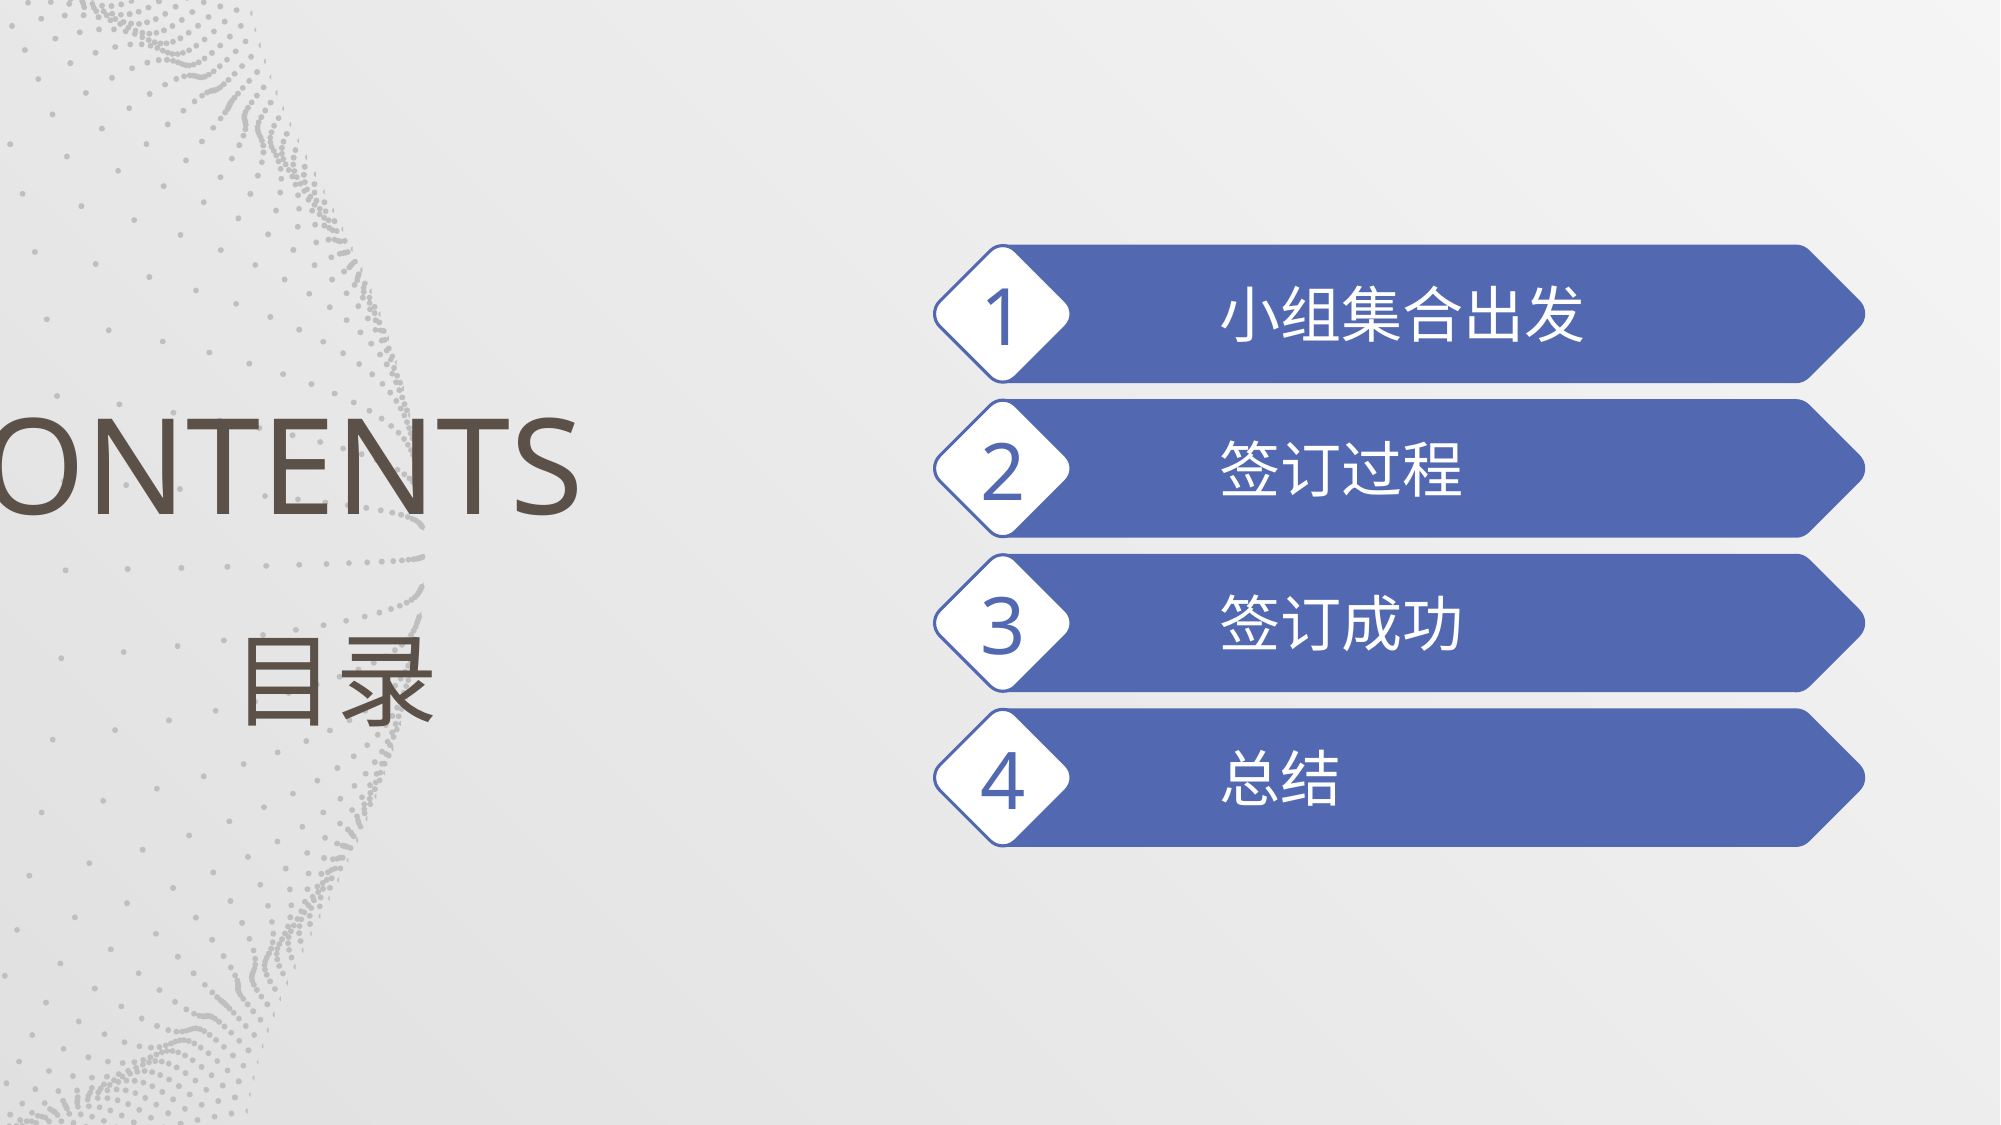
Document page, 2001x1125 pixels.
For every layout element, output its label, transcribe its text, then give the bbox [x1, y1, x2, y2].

text_box [326, 304, 333, 311]
text_box [154, 785, 160, 792]
text_box [165, 1110, 172, 1117]
text_box [328, 254, 335, 261]
text_box [156, 987, 163, 994]
text_box [311, 181, 318, 188]
text_box [252, 262, 259, 268]
text_box [211, 1113, 218, 1120]
text_box [198, 1101, 205, 1108]
text_box [180, 107, 187, 114]
text_box [236, 1037, 243, 1044]
text_box [314, 777, 321, 784]
text_box [109, 74, 115, 81]
text_box [124, 900, 130, 907]
text_box [205, 1050, 212, 1057]
text_box [232, 48, 239, 55]
text_box [86, 860, 93, 867]
text_box [299, 823, 306, 830]
text_box [306, 920, 314, 928]
text_box [246, 935, 253, 942]
text_box [369, 371, 376, 378]
text_box [183, 1006, 190, 1013]
text_box [132, 1090, 139, 1097]
text_box [136, 1106, 143, 1113]
text_box [1008, 398, 1867, 539]
text_box [350, 753, 357, 760]
text_box [295, 186, 310, 199]
text_box [232, 972, 251, 1008]
text_box [257, 1016, 264, 1023]
text_box [337, 795, 344, 802]
text_box [165, 717, 173, 724]
text_box [138, 1015, 145, 1022]
text_box [282, 865, 289, 872]
text_box [101, 1031, 108, 1038]
text_box [208, 1072, 215, 1079]
text_box [21, 47, 28, 53]
text_box [70, 1119, 77, 1125]
text_box [296, 205, 302, 212]
text_box [219, 1082, 226, 1089]
text_box [233, 7, 240, 13]
text_box [200, 773, 207, 780]
text_box [343, 290, 350, 297]
text_box [198, 1063, 205, 1071]
text_box 3 [932, 552, 1074, 694]
text_box [217, 174, 224, 181]
text_box [329, 276, 336, 283]
text_box [221, 1043, 227, 1050]
text_box [227, 897, 234, 905]
text_box [334, 840, 354, 852]
text_box [274, 838, 281, 845]
text_box [74, 1087, 81, 1110]
text_box [191, 98, 198, 105]
text_box [378, 558, 385, 565]
text_box [49, 736, 56, 743]
text_box [77, 1111, 84, 1118]
text_box [76, 29, 83, 36]
text_box [19, 1100, 26, 1107]
text_box [7, 141, 14, 148]
text_box [261, 908, 313, 985]
text_box [192, 914, 199, 921]
text_box [175, 1083, 183, 1090]
text_box [140, 1079, 147, 1086]
text_box [378, 748, 392, 759]
text_box [16, 1058, 23, 1065]
text_box [398, 553, 426, 564]
text_box [200, 199, 207, 206]
text_box [129, 65, 136, 72]
text_box [126, 105, 133, 112]
text_box [371, 759, 388, 767]
text_box [245, 1047, 252, 1054]
text_box [210, 869, 217, 876]
text_box [193, 287, 199, 294]
text_box [209, 989, 242, 1022]
text_box [208, 49, 215, 56]
text_box [388, 605, 394, 613]
text_box [277, 189, 284, 196]
text_box [364, 559, 371, 566]
text_box [296, 326, 303, 333]
text_box [329, 854, 349, 864]
text_box [340, 350, 347, 357]
text_box [304, 850, 311, 856]
text_box [43, 316, 50, 323]
text_box [273, 207, 279, 214]
text_box [320, 809, 327, 816]
text_box [250, 1008, 257, 1015]
text_box [147, 1114, 155, 1121]
text_box [263, 562, 270, 569]
text_box [32, 1086, 39, 1093]
text_box [228, 1029, 235, 1036]
text_box 目录 [218, 615, 454, 740]
text_box [206, 349, 213, 356]
text_box [239, 63, 246, 69]
text_box [104, 1058, 111, 1065]
text_box [13, 1109, 53, 1125]
text_box [377, 345, 392, 358]
text_box [170, 884, 177, 892]
text_box [231, 1094, 238, 1101]
text_box [100, 797, 107, 804]
text_box [42, 999, 50, 1006]
text_box [96, 1104, 103, 1111]
text_box [280, 371, 287, 378]
text_box [306, 290, 313, 297]
text_box [205, 14, 212, 20]
text_box [288, 902, 295, 909]
text_box [157, 1071, 164, 1079]
text_box [62, 567, 69, 574]
text_box [224, 563, 231, 570]
text_box [267, 99, 274, 106]
text_box 小组集合出发 [1204, 269, 1708, 358]
text_box [61, 12, 68, 19]
text_box [182, 1105, 188, 1112]
text_box [351, 267, 363, 288]
text_box [107, 946, 114, 953]
text_box [31, 249, 38, 255]
text_box [281, 276, 288, 283]
text_box [323, 561, 330, 567]
text_box [115, 167, 122, 174]
text_box [58, 655, 65, 662]
text_box [240, 99, 255, 139]
text_box [52, 35, 59, 42]
text_box 签订过程 [1204, 423, 1708, 512]
text_box [325, 236, 348, 245]
text_box [214, 1058, 221, 1064]
text_box [240, 761, 247, 768]
text_box [49, 111, 56, 118]
text_box [359, 769, 386, 822]
text_box [321, 855, 328, 862]
text_box [160, 183, 167, 190]
text_box [194, 1117, 201, 1123]
text_box [250, 947, 257, 954]
text_box [210, 124, 217, 131]
text_box [118, 1112, 125, 1119]
text_box [390, 558, 397, 565]
text_box 总结 [1204, 733, 1708, 822]
text_box [217, 3, 224, 10]
text_box [172, 998, 179, 1005]
text_box [301, 865, 344, 911]
text_box [29, 1032, 36, 1038]
text_box [19, 190, 26, 197]
text_box [253, 92, 260, 99]
text_box [84, 1067, 133, 1110]
text_box [121, 1039, 128, 1046]
text_box [45, 1068, 53, 1074]
text_box [287, 886, 293, 893]
text_box [217, 85, 246, 122]
text_box [211, 28, 217, 35]
text_box [177, 231, 184, 238]
text_box [320, 338, 327, 345]
text_box [228, 1110, 235, 1117]
text_box [368, 340, 375, 347]
text_box [131, 1037, 204, 1075]
text_box [233, 300, 240, 307]
text_box [60, 1045, 67, 1052]
text_box [143, 141, 150, 148]
text_box [173, 1025, 220, 1043]
text_box [159, 1088, 166, 1095]
text_box [124, 566, 131, 573]
text_box [165, 1027, 172, 1034]
text_box [82, 90, 89, 96]
text_box [153, 1101, 160, 1108]
text_box [267, 313, 274, 321]
text_box [26, 872, 33, 879]
text_box [235, 215, 242, 222]
text_box CONTENTS [0, 380, 584, 542]
text_box [384, 740, 394, 752]
text_box [343, 317, 350, 324]
text_box [217, 42, 224, 49]
text_box [89, 1113, 96, 1120]
text_box [1008, 707, 1867, 848]
text_box [248, 955, 265, 1000]
text_box [274, 749, 281, 756]
text_box [364, 742, 371, 749]
text_box [186, 832, 193, 839]
text_box [190, 970, 197, 977]
text_box [236, 142, 243, 149]
text_box [228, 155, 235, 162]
text_box [253, 68, 261, 76]
text_box [80, 12, 87, 19]
text_box [142, 1094, 149, 1102]
text_box [100, 1117, 107, 1124]
text_box [265, 902, 271, 909]
text_box [71, 914, 78, 921]
text_box [9, 22, 15, 30]
text_box 4 [932, 707, 1074, 848]
text_box [181, 63, 223, 81]
text_box [246, 360, 253, 367]
text_box [98, 125, 105, 132]
text_box [38, 15, 45, 22]
text_box [91, 985, 98, 992]
text_box [264, 1001, 271, 1008]
text_box [146, 274, 153, 281]
text_box [154, 1022, 161, 1030]
text_box [79, 0, 88, 11]
text_box [120, 649, 127, 655]
text_box [221, 18, 228, 25]
text_box 签订成功 [1204, 578, 1708, 667]
text_box [349, 807, 364, 830]
text_box [135, 970, 142, 977]
text_box [251, 1032, 258, 1038]
text_box [226, 818, 233, 825]
text_box [162, 81, 169, 88]
text_box [186, 1091, 193, 1098]
text_box [105, 327, 112, 334]
text_box [25, 0, 32, 6]
text_box [215, 1098, 222, 1105]
text_box [3, 1080, 10, 1087]
text_box [346, 560, 352, 567]
text_box [164, 121, 171, 128]
text_box [217, 247, 224, 253]
text_box [239, 919, 246, 926]
text_box [254, 107, 308, 188]
text_box [130, 1119, 137, 1125]
text_box [60, 1097, 73, 1117]
text_box [57, 960, 64, 967]
text_box [305, 189, 340, 235]
text_box [174, 643, 181, 650]
text_box [376, 609, 383, 615]
text_box [237, 22, 244, 29]
text_box [170, 1096, 177, 1103]
text_box [220, 953, 227, 960]
text_box [118, 1003, 125, 1010]
text_box [246, 77, 253, 84]
text_box [35, 76, 42, 82]
text_box [242, 1022, 249, 1030]
text_box [191, 1010, 228, 1030]
text_box [119, 1060, 126, 1066]
text_box [357, 329, 364, 336]
text_box [359, 280, 383, 326]
text_box [1006, 243, 1867, 385]
text_box [146, 90, 153, 97]
text_box 2 [932, 398, 1074, 539]
text_box [290, 246, 297, 253]
text_box [75, 1018, 82, 1025]
text_box [227, 964, 234, 971]
text_box [244, 853, 251, 861]
text_box [183, 157, 189, 164]
text_box [209, 936, 216, 943]
text_box [174, 953, 181, 960]
text_box [1007, 552, 1867, 694]
text_box [344, 826, 358, 843]
text_box [378, 335, 389, 344]
text_box [38, 809, 45, 816]
text_box [139, 846, 146, 853]
text_box [322, 834, 328, 841]
text_box [265, 231, 272, 238]
text_box [260, 804, 268, 811]
text_box [152, 930, 159, 937]
text_box [290, 790, 296, 797]
text_box [178, 564, 185, 572]
text_box [159, 338, 166, 345]
text_box [85, 1054, 92, 1061]
text_box [224, 1067, 231, 1074]
text_box [313, 239, 320, 246]
text_box [231, 70, 238, 77]
text_box [67, 60, 74, 67]
text_box [203, 1086, 210, 1093]
text_box [7, 1111, 14, 1118]
text_box [112, 727, 118, 734]
text_box [55, 1088, 62, 1095]
text_box [89, 0, 208, 69]
text_box [149, 1083, 156, 1090]
text_box [78, 203, 85, 210]
text_box [192, 1077, 199, 1084]
text_box [248, 53, 254, 60]
text_box [311, 262, 318, 269]
text_box 1 [932, 243, 1074, 385]
text_box [294, 223, 301, 230]
text_box [107, 1107, 114, 1114]
text_box [334, 764, 341, 772]
text_box [257, 881, 264, 888]
text_box [355, 303, 362, 310]
text_box [182, 1070, 189, 1077]
text_box [66, 0, 74, 7]
text_box [247, 190, 254, 197]
text_box [166, 1076, 173, 1083]
text_box [92, 260, 99, 268]
text_box [198, 138, 205, 145]
text_box [260, 84, 267, 91]
text_box [131, 217, 138, 223]
text_box [351, 782, 358, 789]
text_box [131, 1077, 138, 1084]
text_box [212, 707, 218, 714]
text_box [229, 1052, 237, 1059]
text_box [396, 582, 425, 609]
text_box [242, 38, 249, 45]
text_box [383, 353, 401, 380]
text_box [356, 361, 363, 368]
text_box [341, 258, 358, 275]
text_box [63, 153, 70, 160]
text_box [224, 56, 230, 63]
text_box [336, 246, 353, 257]
text_box [1, 972, 8, 979]
text_box [226, 33, 233, 40]
text_box [173, 75, 180, 82]
text_box [201, 981, 208, 988]
text_box [372, 326, 387, 334]
text_box [240, 1062, 247, 1069]
text_box [199, 77, 232, 99]
text_box [337, 820, 343, 827]
text_box [41, 1100, 65, 1125]
text_box [70, 1073, 76, 1080]
text_box [296, 561, 303, 568]
text_box [235, 1078, 242, 1085]
